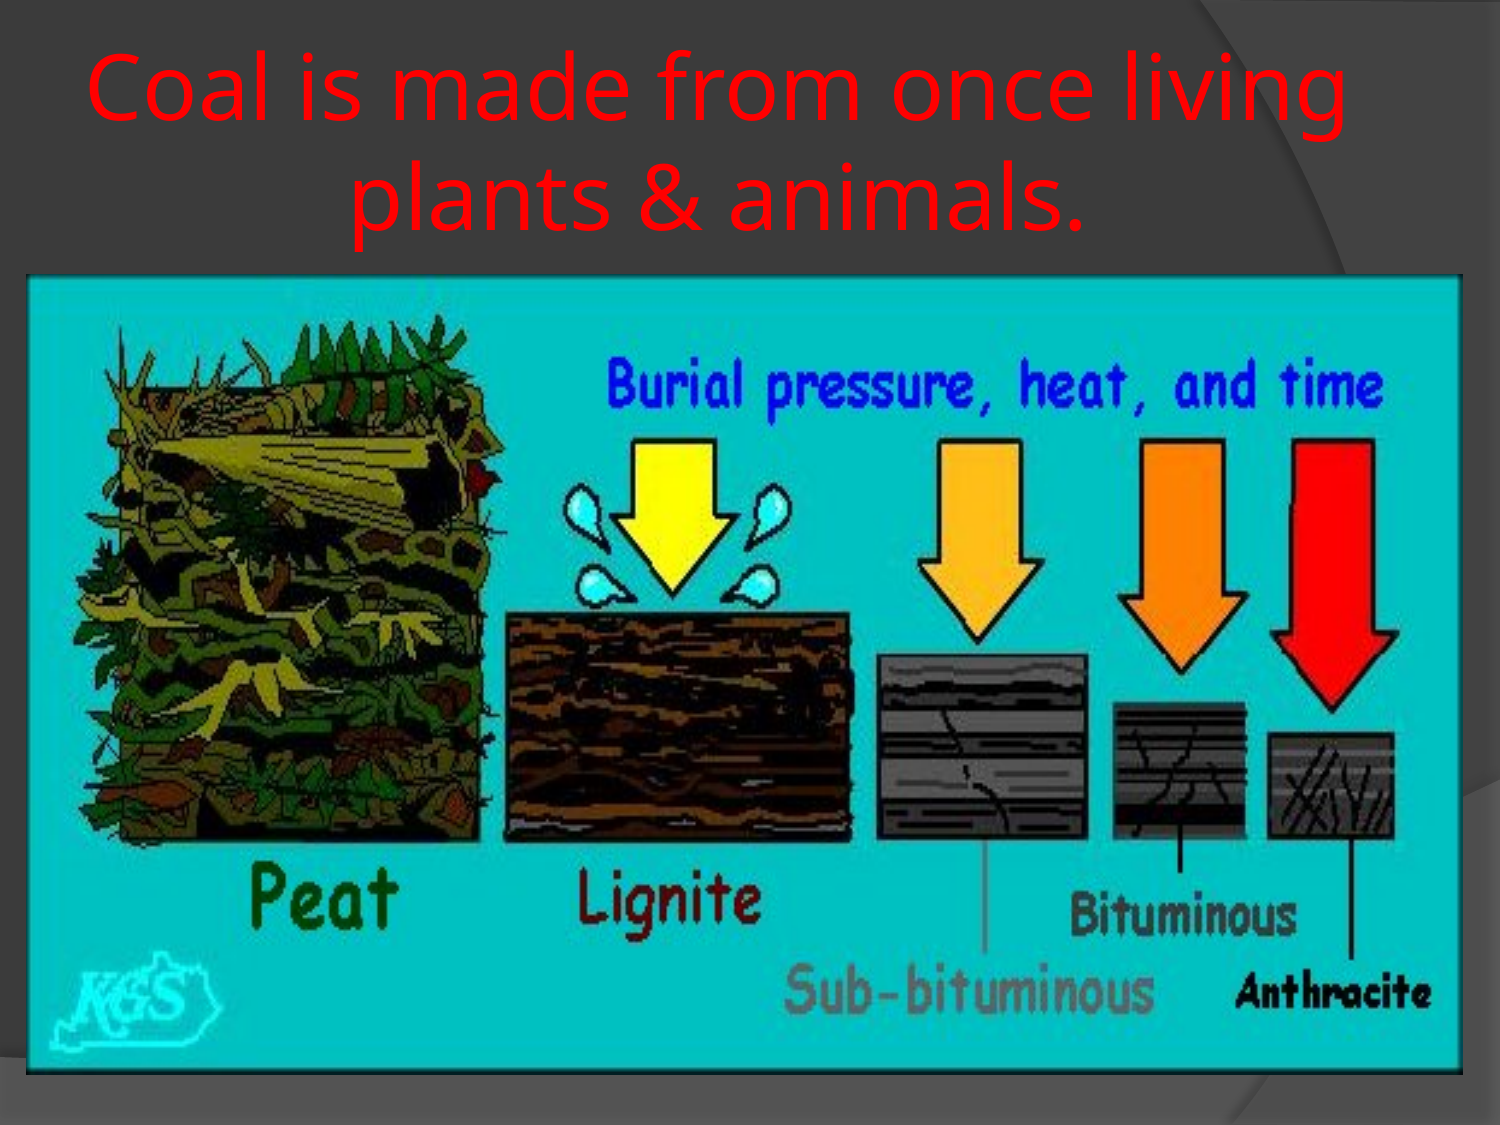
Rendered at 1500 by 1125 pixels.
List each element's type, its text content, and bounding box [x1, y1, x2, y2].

title Coal is made from once living plants & animals. [75, 45, 1363, 233]
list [25, 274, 1463, 1076]
